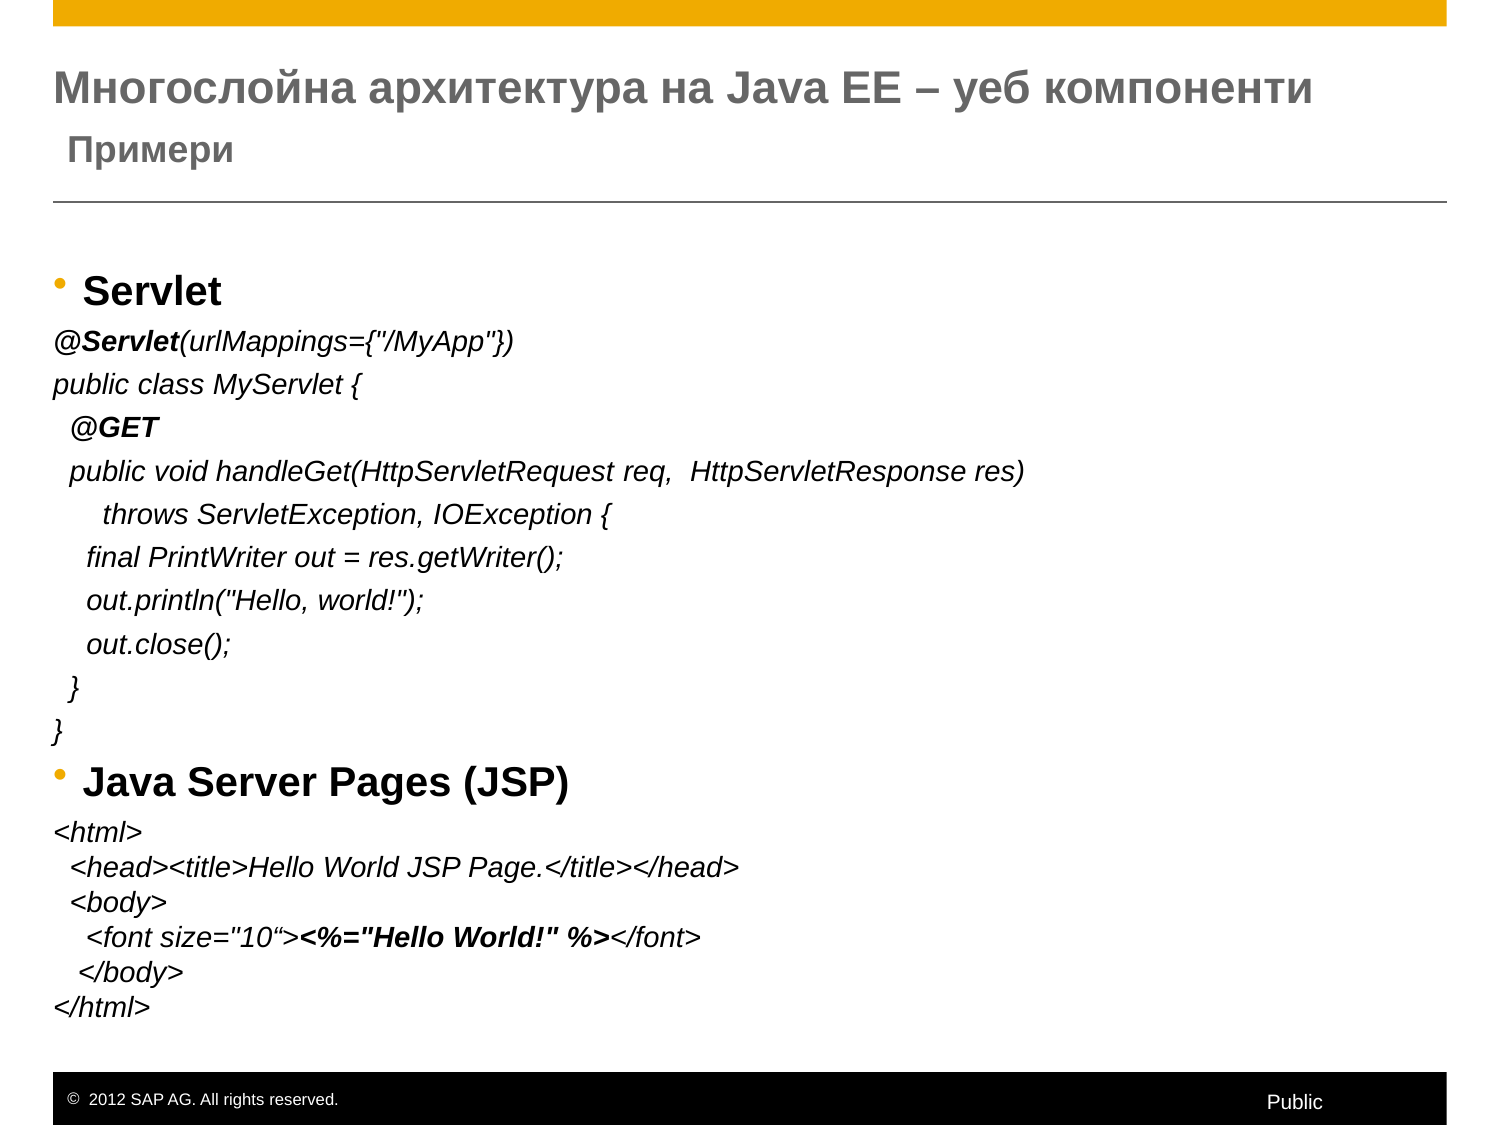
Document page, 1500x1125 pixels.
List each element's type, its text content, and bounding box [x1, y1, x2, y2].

list Servlet @Servlet(urlMappings={"/MyApp"}) public class MyServlet { @GET public void handleGet(HttpServletRequest req, HttpServletResponse res) throws ServletException, IOException { final PrintWriter out = res.getWriter(); out.println("Hello, world!"); out.close(); } } Java Server Pages (JSP) <html> <head><title>Hello World JSP Page.</title></head> <body> <font size="10“><%="Hello World!" %></font> </body> </html> [53, 263, 1456, 1036]
title Многослойна архитектура на Jаva EE – уеб компоненти Примери [53, 53, 1447, 178]
